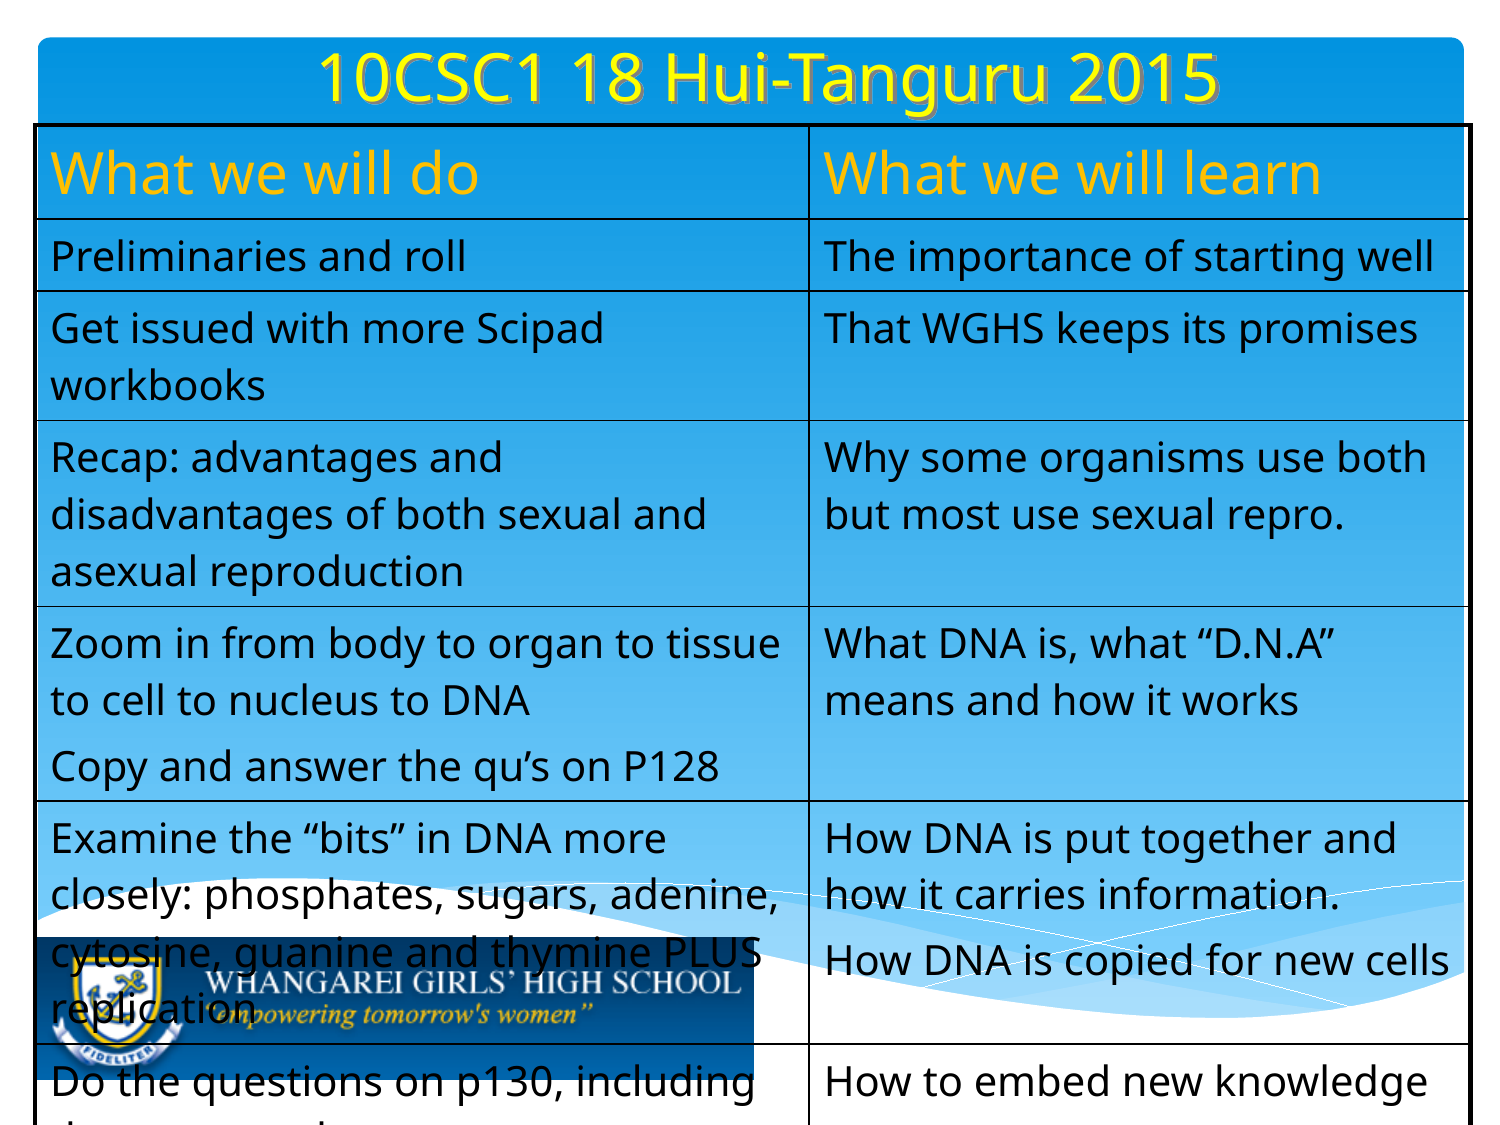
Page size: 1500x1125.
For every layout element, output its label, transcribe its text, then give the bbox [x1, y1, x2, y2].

table_cell That WGHS keeps its promises [810, 292, 1468, 420]
table_header What we will learn [810, 127, 1468, 218]
table_cell Recap: advantages and disadvantages of both sexual and asexual reproduction [37, 421, 808, 606]
table_cell How to embed new knowledge [810, 1045, 1468, 1125]
table_cell Zoom in from body to organ to tissue to cell to nucleus to DNA Copy and answer the qu’s on P128 [37, 607, 808, 800]
picture [37, 937, 754, 1080]
table_cell Do the questions on p130, including the crossword [37, 1045, 808, 1125]
table_header What we will do [37, 127, 808, 218]
table_cell Get issued with more Scipad workbooks [37, 292, 808, 420]
table_cell The importance of starting well [810, 220, 1468, 290]
table_cell Preliminaries and roll [37, 220, 808, 290]
table_cell How DNA is put together and how it carries information. How DNA is copied for new cells [810, 802, 1468, 1043]
table_cell What DNA is, what “D.N.A” means and how it works [810, 607, 1468, 800]
table_cell Why some organisms use both but most use sexual repro. [810, 421, 1468, 606]
text_box 10CSC1 18 Hui-Tanguru 2015 [162, 24, 1375, 123]
table_cell Examine the “bits” in DNA more closely: phosphates, sugars, adenine, cytosine, guanine and thymine PLUS replication [37, 802, 808, 1043]
